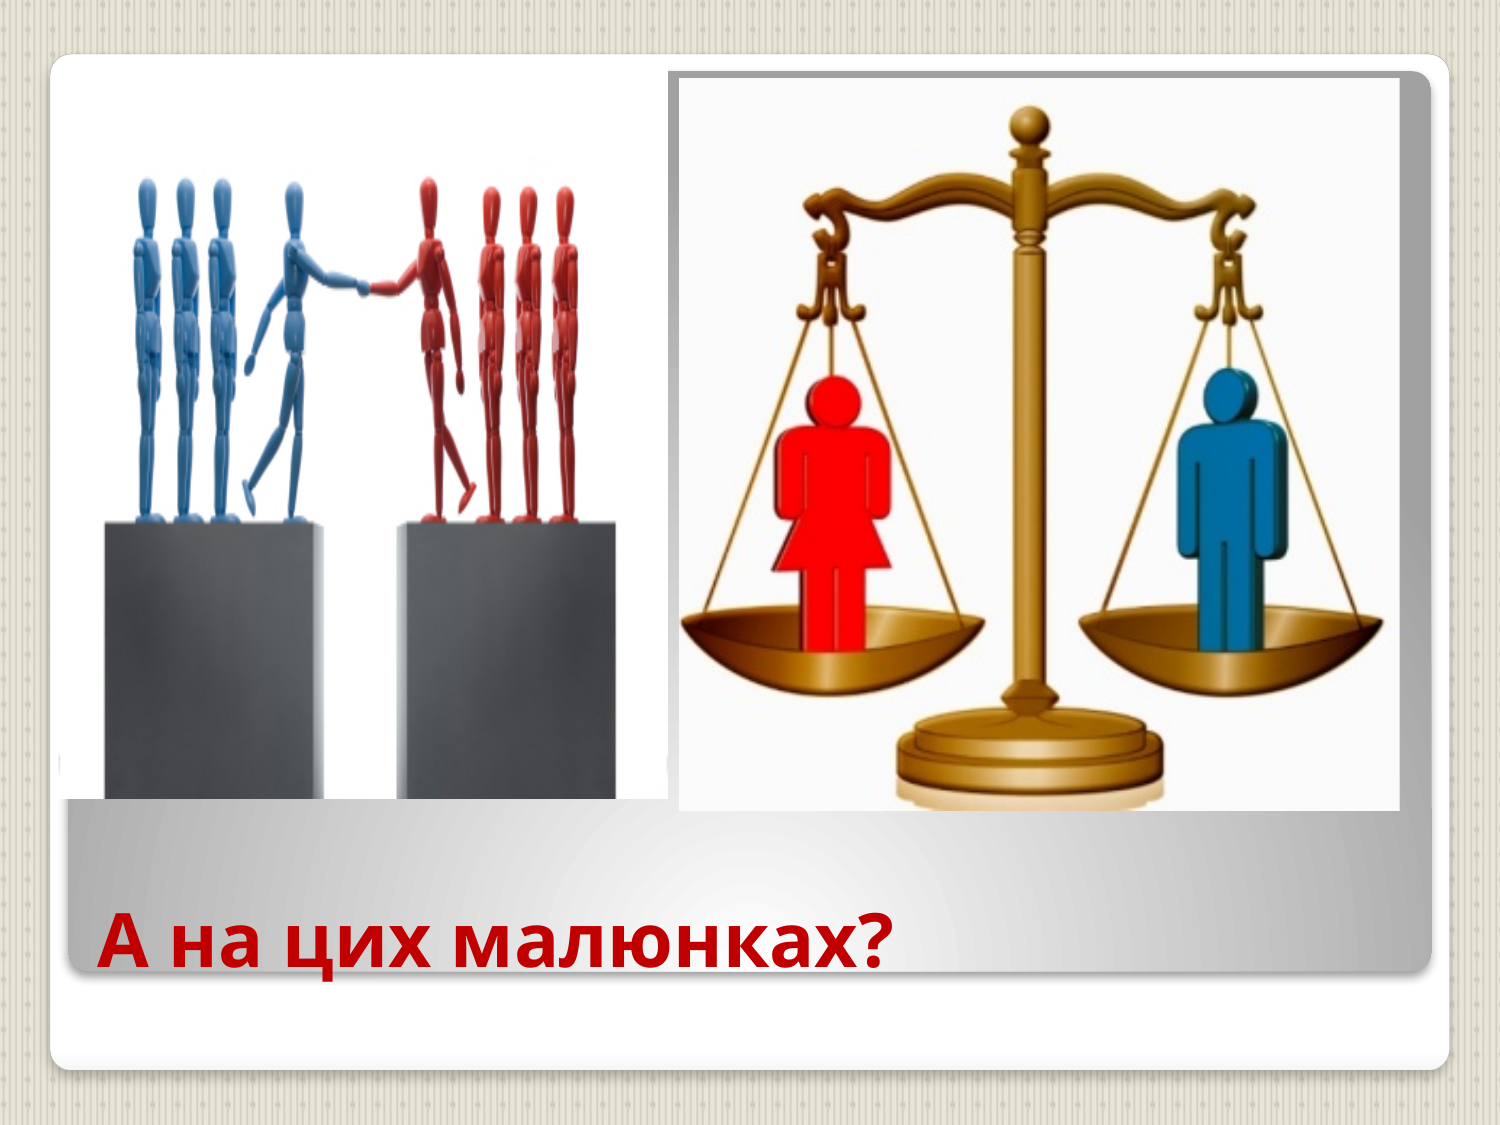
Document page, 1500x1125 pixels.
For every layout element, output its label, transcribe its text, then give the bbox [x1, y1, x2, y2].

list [52, 66, 668, 799]
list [678, 77, 1400, 811]
title А на цих малюнках? [82, 817, 1425, 991]
